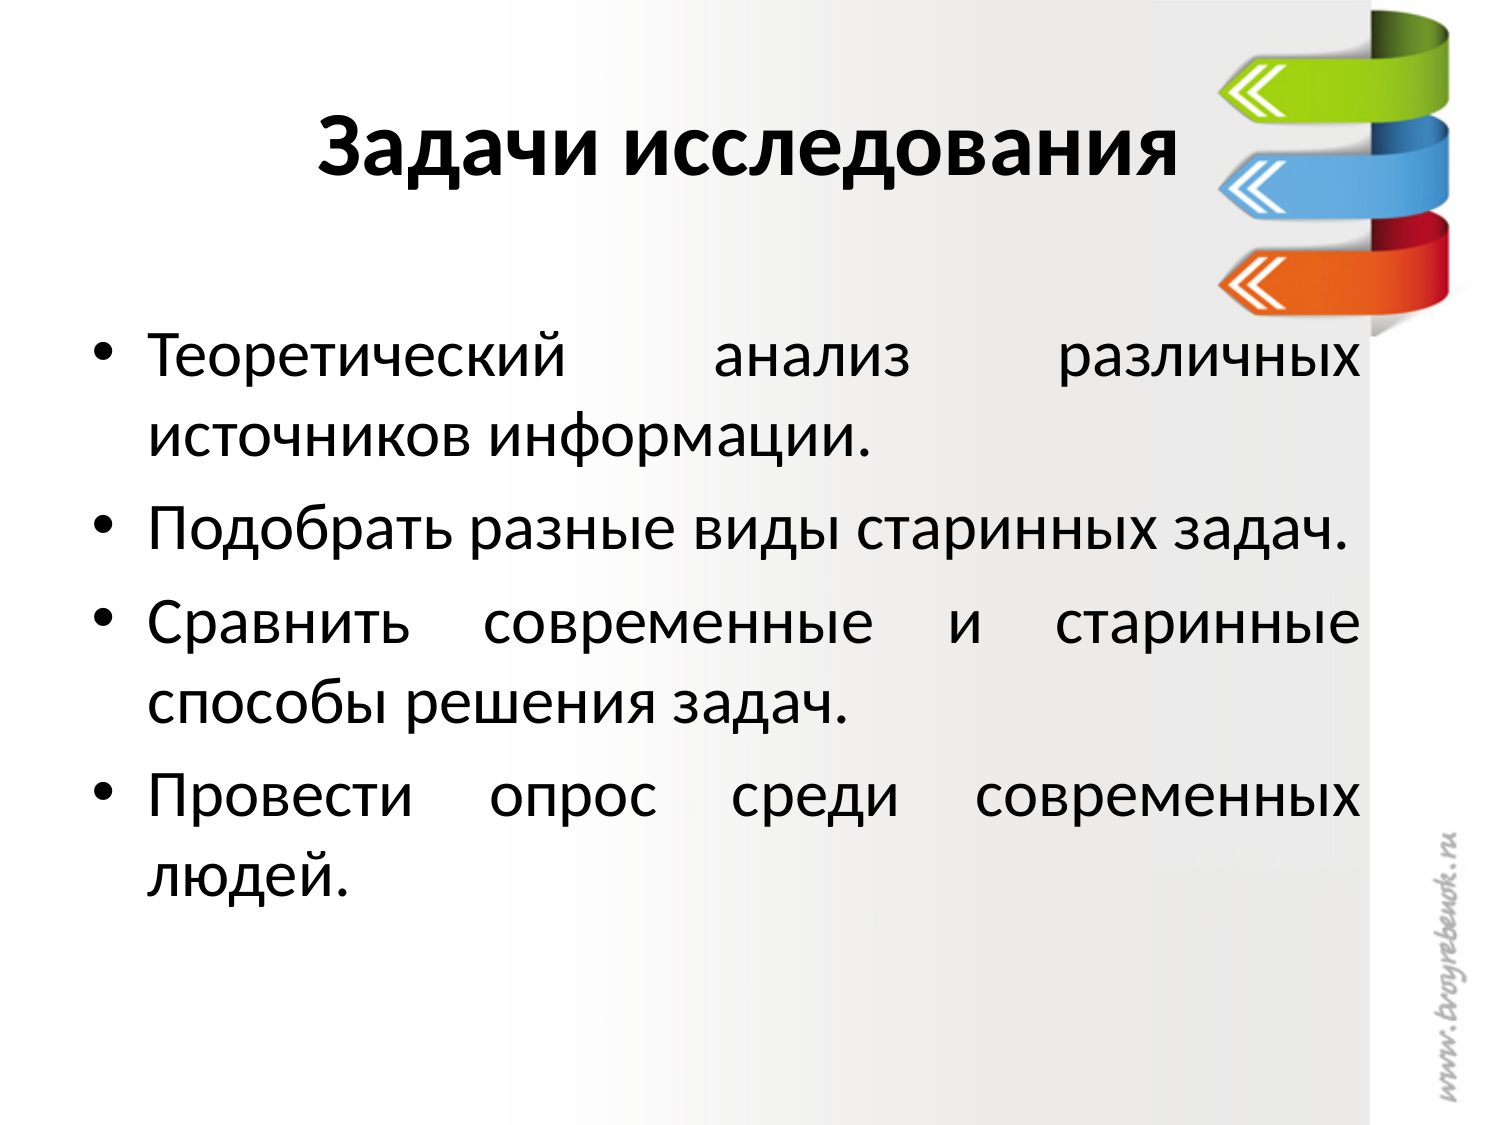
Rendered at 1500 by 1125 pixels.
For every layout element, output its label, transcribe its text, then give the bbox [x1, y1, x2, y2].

picture [0, 0, 1500, 1125]
title Задачи исследования [75, 45, 1425, 233]
list Теоретический анализ различных источников информации. Подобрать разные виды старинных задач. Сравнить современные и старинные способы решения задач. Провести опрос среди современных людей. [76, 302, 1378, 1046]
